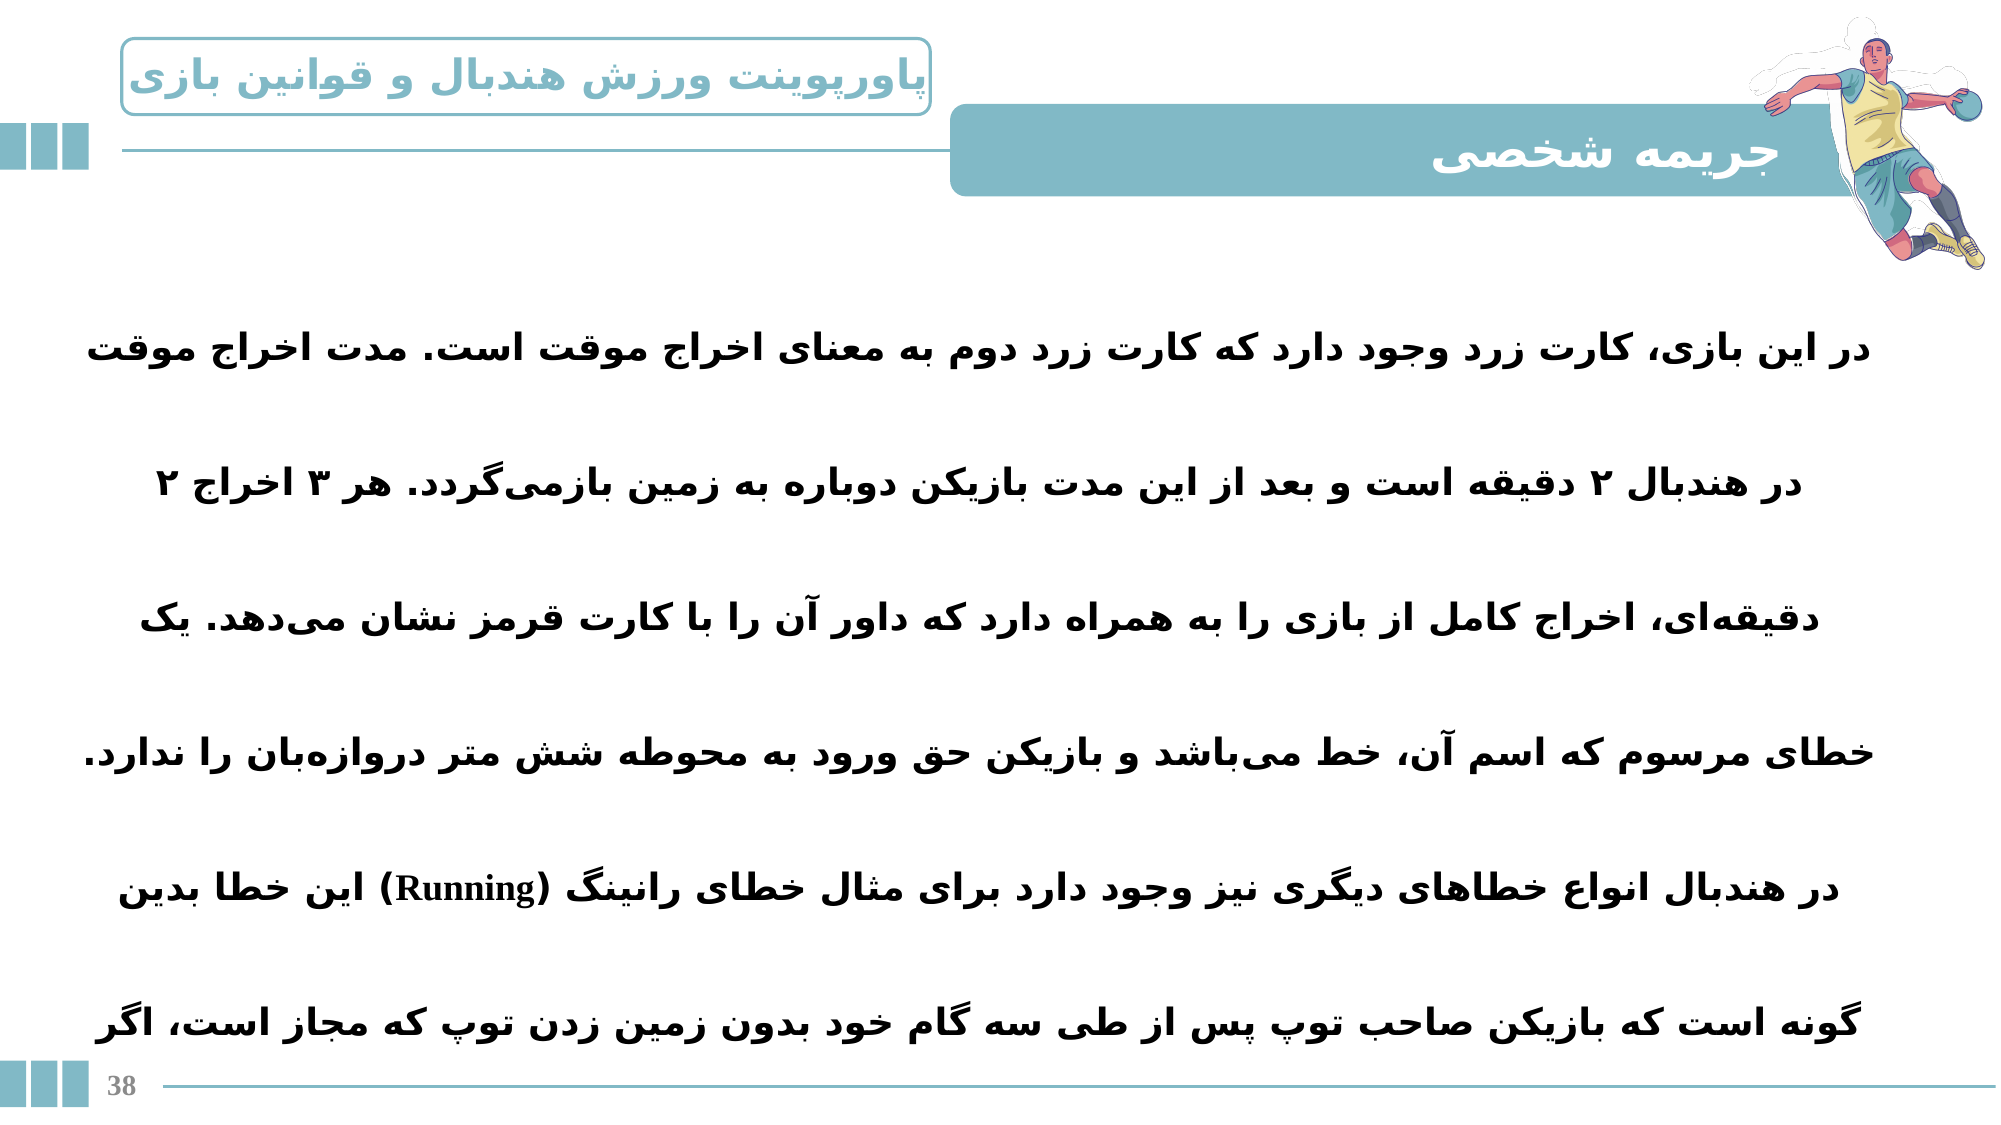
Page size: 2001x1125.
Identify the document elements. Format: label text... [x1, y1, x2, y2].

text_box در این بازی، کارت زرد وجود دارد که کارت زرد دوم به معنای اخراج موقت است. مدت اخراج موقت در هندبال ۲ دقیقه است و بعد از این مدت بازیکن دوباره به زمین بازمی‌گردد. هر ۳ اخراج ۲ دقیقه‌ای، اخراج کامل از بازی را به همراه دارد که داور آن را با کارت قرمز نشان می‌دهد. یک خطای مرسوم که اسم آن، خط می‌باشد و بازیکن حق ورود به محوطه شش متر دروازه‌بان را ندارد. در هندبال انواع خطاهای دیگری نیز وجود دارد برای مثال خطای رانینگ (Running) این خطا بدین گونه است که بازیکن صاحب توپ پس از طی سه گام خود بدون زمین زدن توپ که مجاز است، اگر یک گام دیگری بردارد در این هنگام داور خطای رانینگ او را گرفته و مالکیت توپ عوض می‌شود؛ و خطای دبل اینکه توپ را به زمین زده و بعد بگیریم و سپس دوباره این کار را تکرار کنیم داور خطا می‌گیرد و توپ را به تیم مقابل می‌دهد. [62, 225, 1896, 1125]
text_box پاورپوینت ورزش هندبال و قوانین بازی [113, 36, 943, 105]
picture [1749, 17, 1985, 270]
text_box جریمه شخصی [1416, 105, 1798, 185]
slide_number 38 [88, 1053, 156, 1114]
